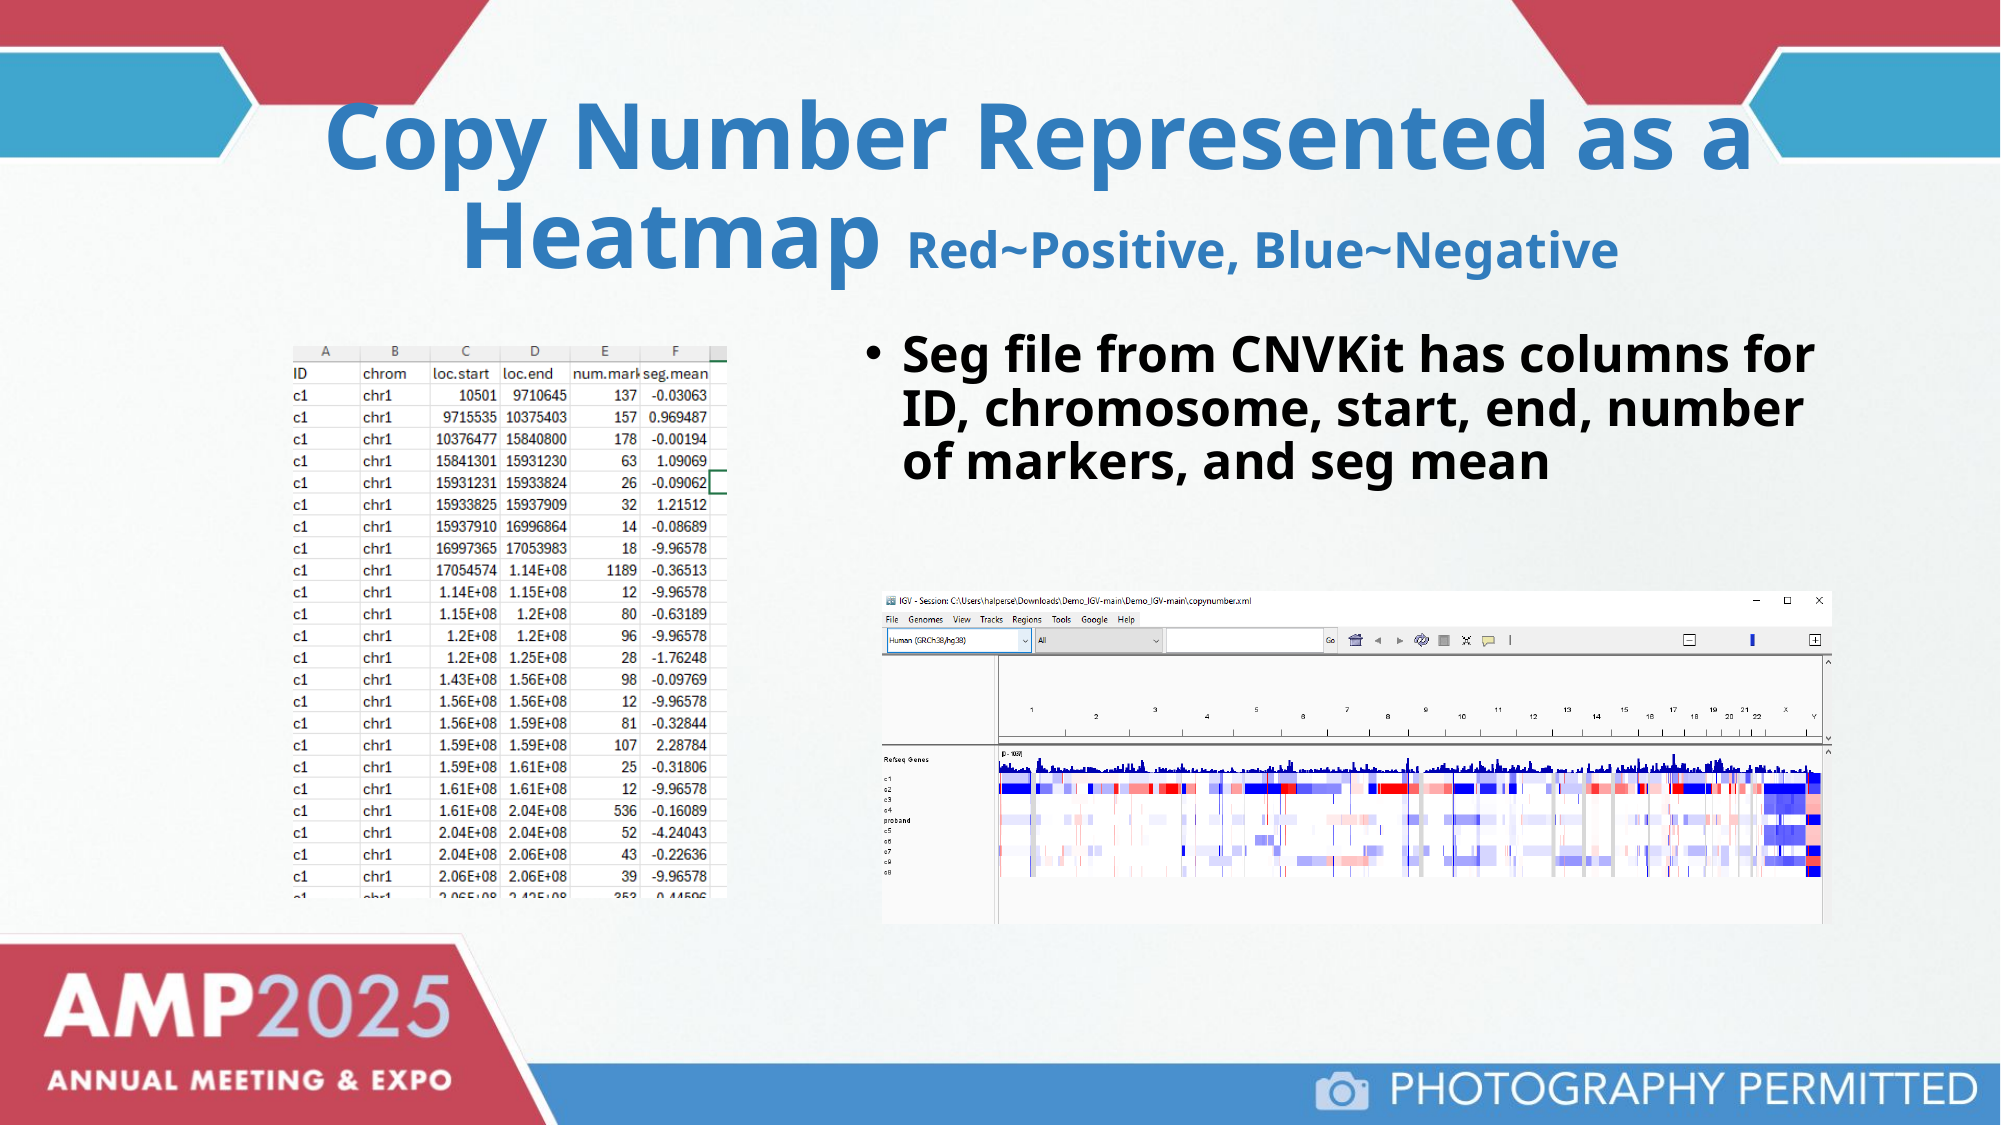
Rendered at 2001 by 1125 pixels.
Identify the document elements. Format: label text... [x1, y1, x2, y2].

title Copy Number Represented as a Heatmap Red~Positive, Blue~Negative [137, 201, 1943, 296]
list Seg file from CNVKit has columns for ID, chromosome, start, end, number of markers, and seg mean [849, 321, 1863, 894]
picture [0, 0, 2001, 1125]
